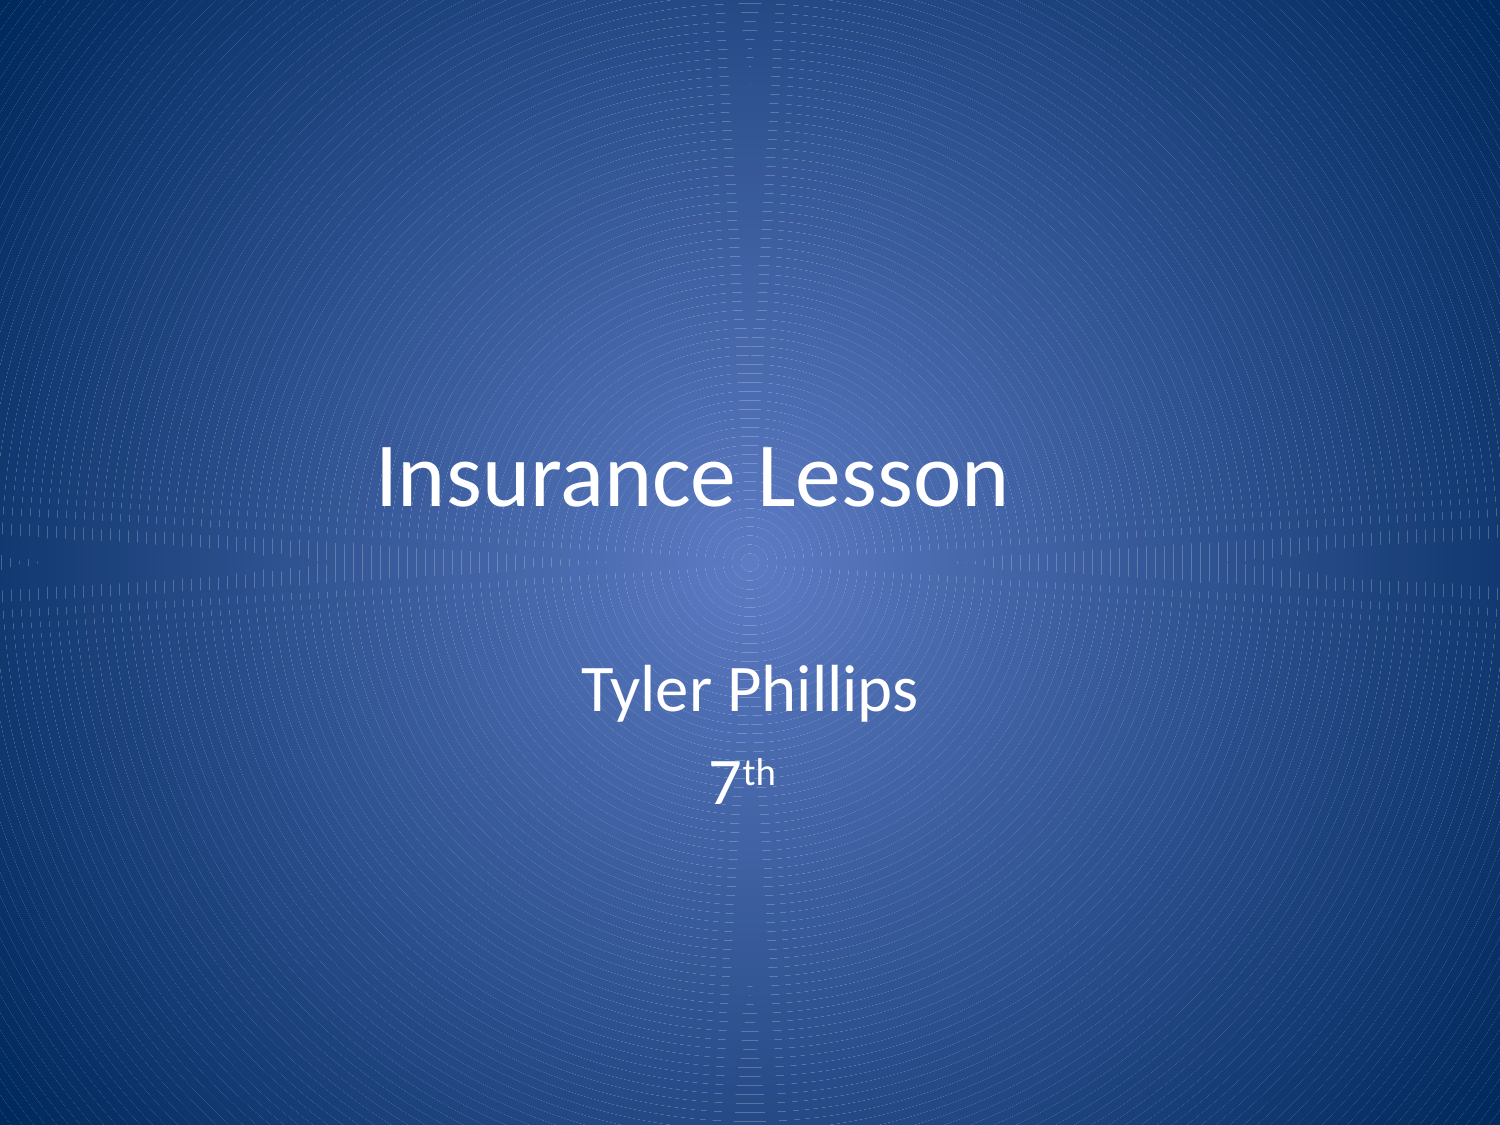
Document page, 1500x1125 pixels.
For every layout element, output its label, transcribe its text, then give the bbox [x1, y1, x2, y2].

title Insurance Lesson [112, 349, 1388, 591]
subtitle Tyler Phillips 7th [225, 637, 1275, 925]
